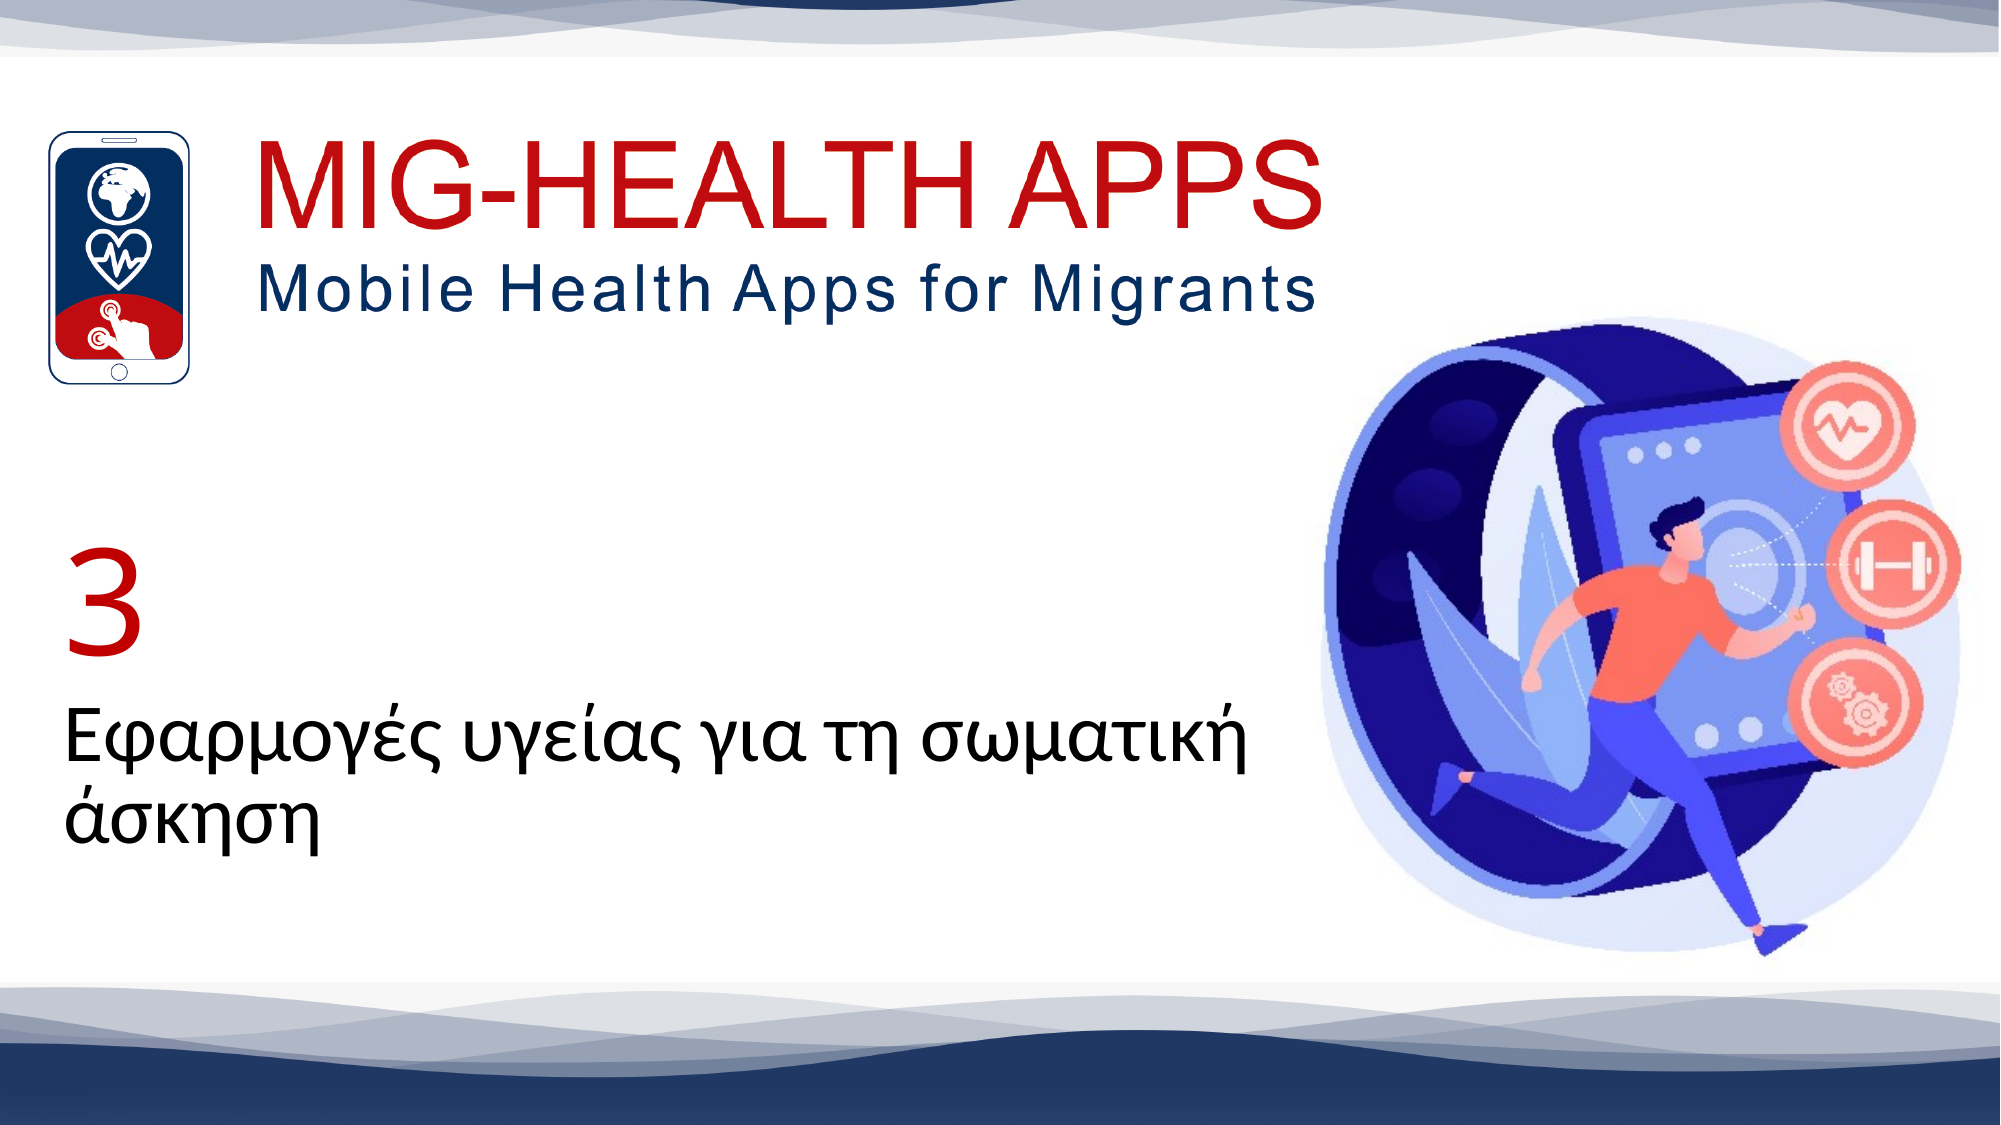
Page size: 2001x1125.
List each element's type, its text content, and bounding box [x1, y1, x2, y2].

picture [0, 982, 2000, 1125]
text_box 3 Εφαρμογές υγείας για τη σωματική άσκηση [48, 489, 1279, 875]
picture [0, 0, 1999, 57]
picture [244, 61, 1999, 974]
picture [48, 131, 190, 385]
